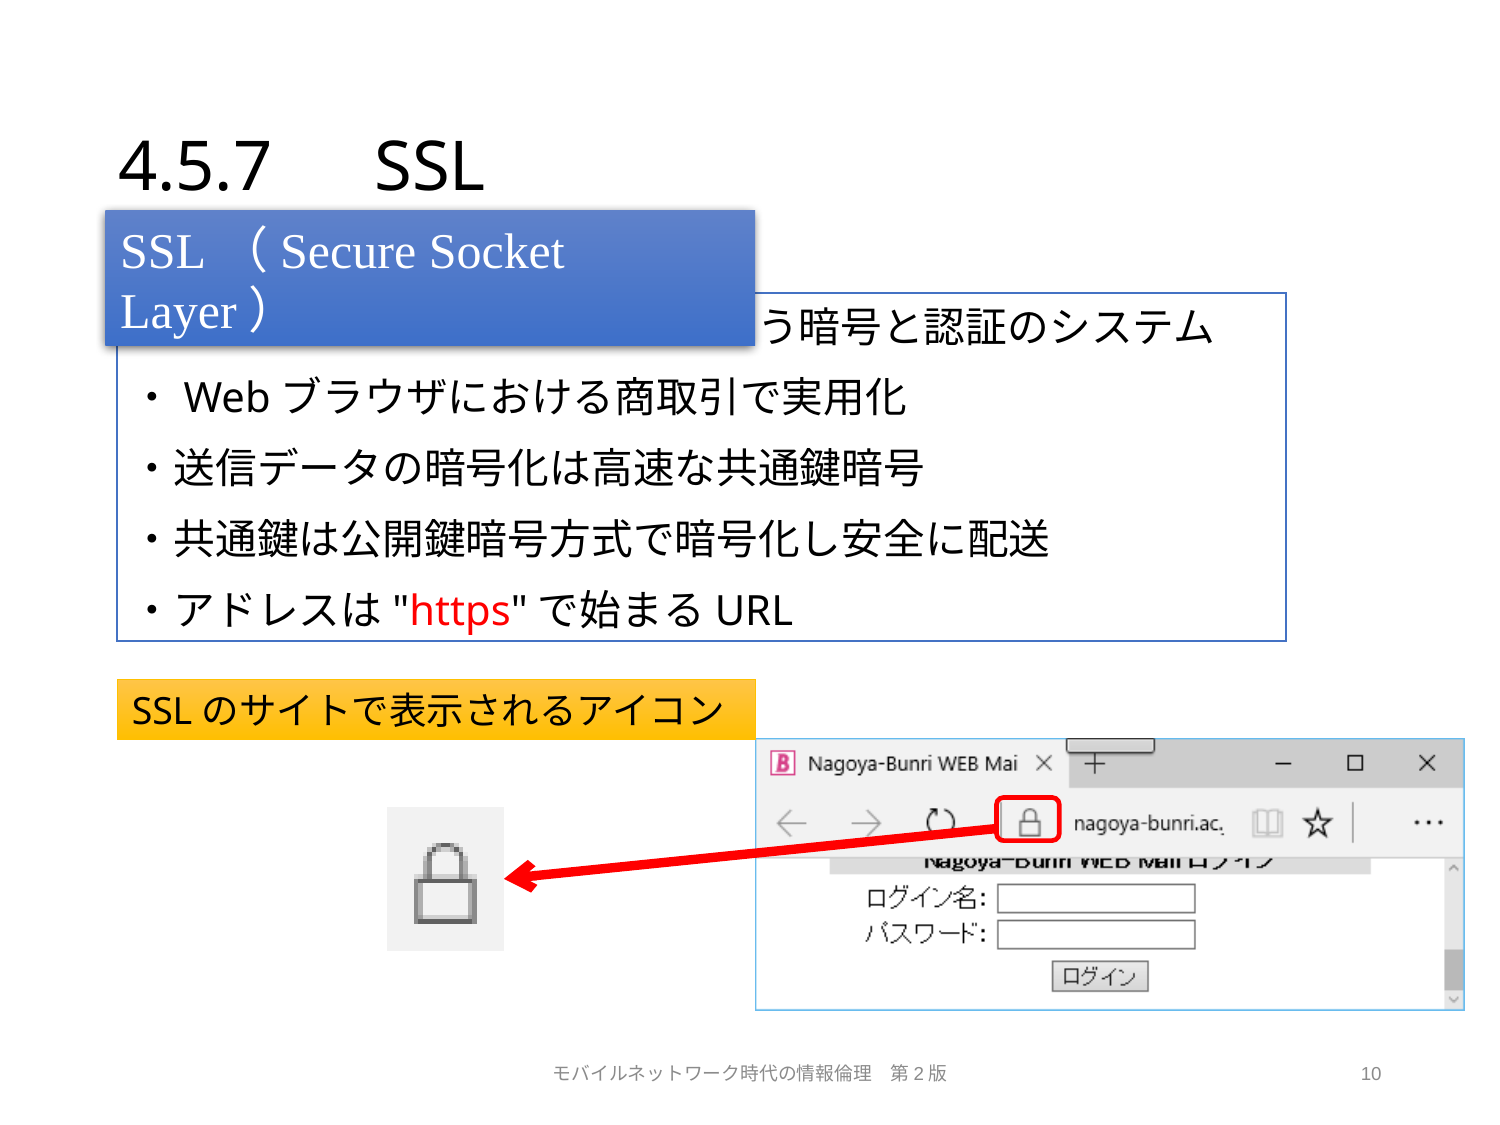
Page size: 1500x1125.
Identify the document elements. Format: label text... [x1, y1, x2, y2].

slide_number 10 [1059, 1042, 1397, 1103]
picture [755, 738, 1465, 1011]
text_box SSLのサイトで表示されるアイコン [117, 679, 756, 740]
picture [387, 807, 504, 951]
title 4.5.7 SSL [103, 59, 1397, 278]
footer モバイルネットワーク時代の情報倫理 第2版 [496, 1042, 1004, 1103]
text_box SSL（Secure Socket Layer） [105, 210, 756, 346]
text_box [504, 828, 997, 879]
text_box ・通信路に独自の層を作成して行う暗号と認証のシステム ・Webブラウザにおける商取引で実用化 ・送信データの暗号化は高速な共通鍵暗号 ・共通鍵は公開鍵暗号方式で暗号化し安全に配送 ・アドレスは"https"で始まるURL [116, 292, 1287, 642]
